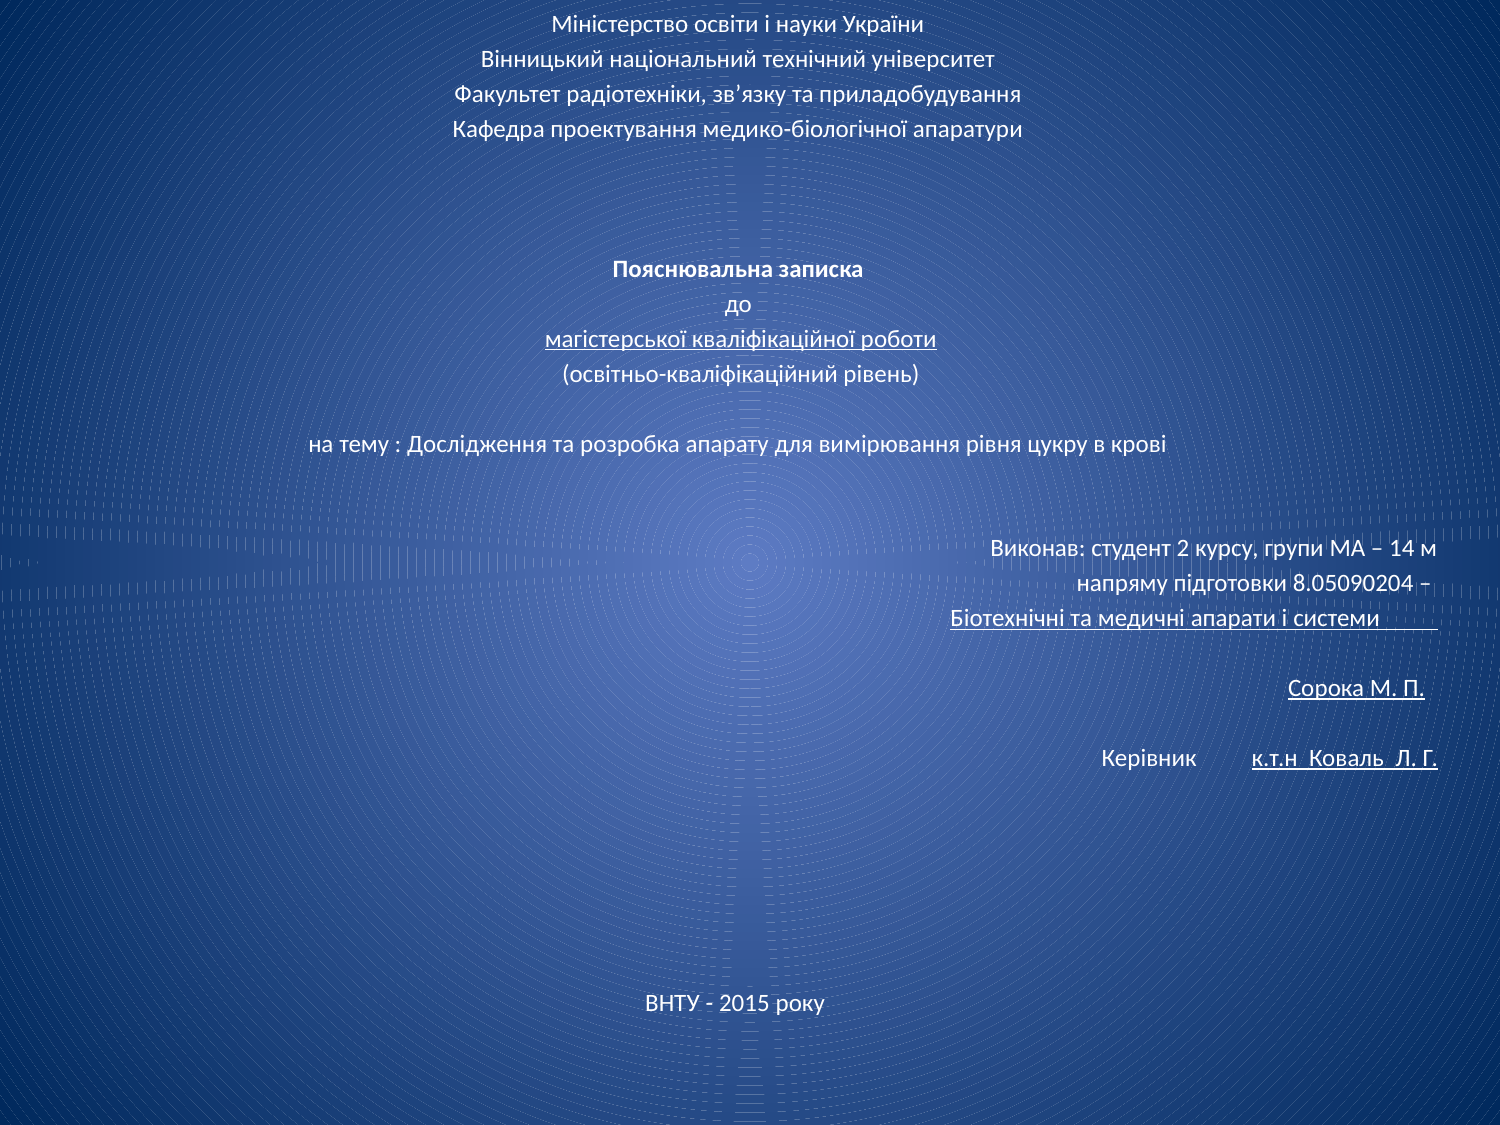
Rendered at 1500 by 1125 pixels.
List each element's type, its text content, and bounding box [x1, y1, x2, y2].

subtitle Міністерство освіти і науки України Вінницький національний технічний університет Факультет радіотехніки, зв’язку та приладобудування Кафедра проектування медико-біологічної апаратури Пояснювальна записка до магістерської кваліфікаційної роботи (освітньо-кваліфікаційний рівень) на тему : Дослідження та розробка апарату для вимірювання рівня цукру в крові Виконав: студент 2 курсу, групи МА – 14 м напряму підготовки 8.05090204 – Біотехнічні та медичні апарати і системи Сорока М. П. Керівник к.т.н Коваль Л. Г. ВНТУ - 2015 року [23, 0, 1454, 1067]
